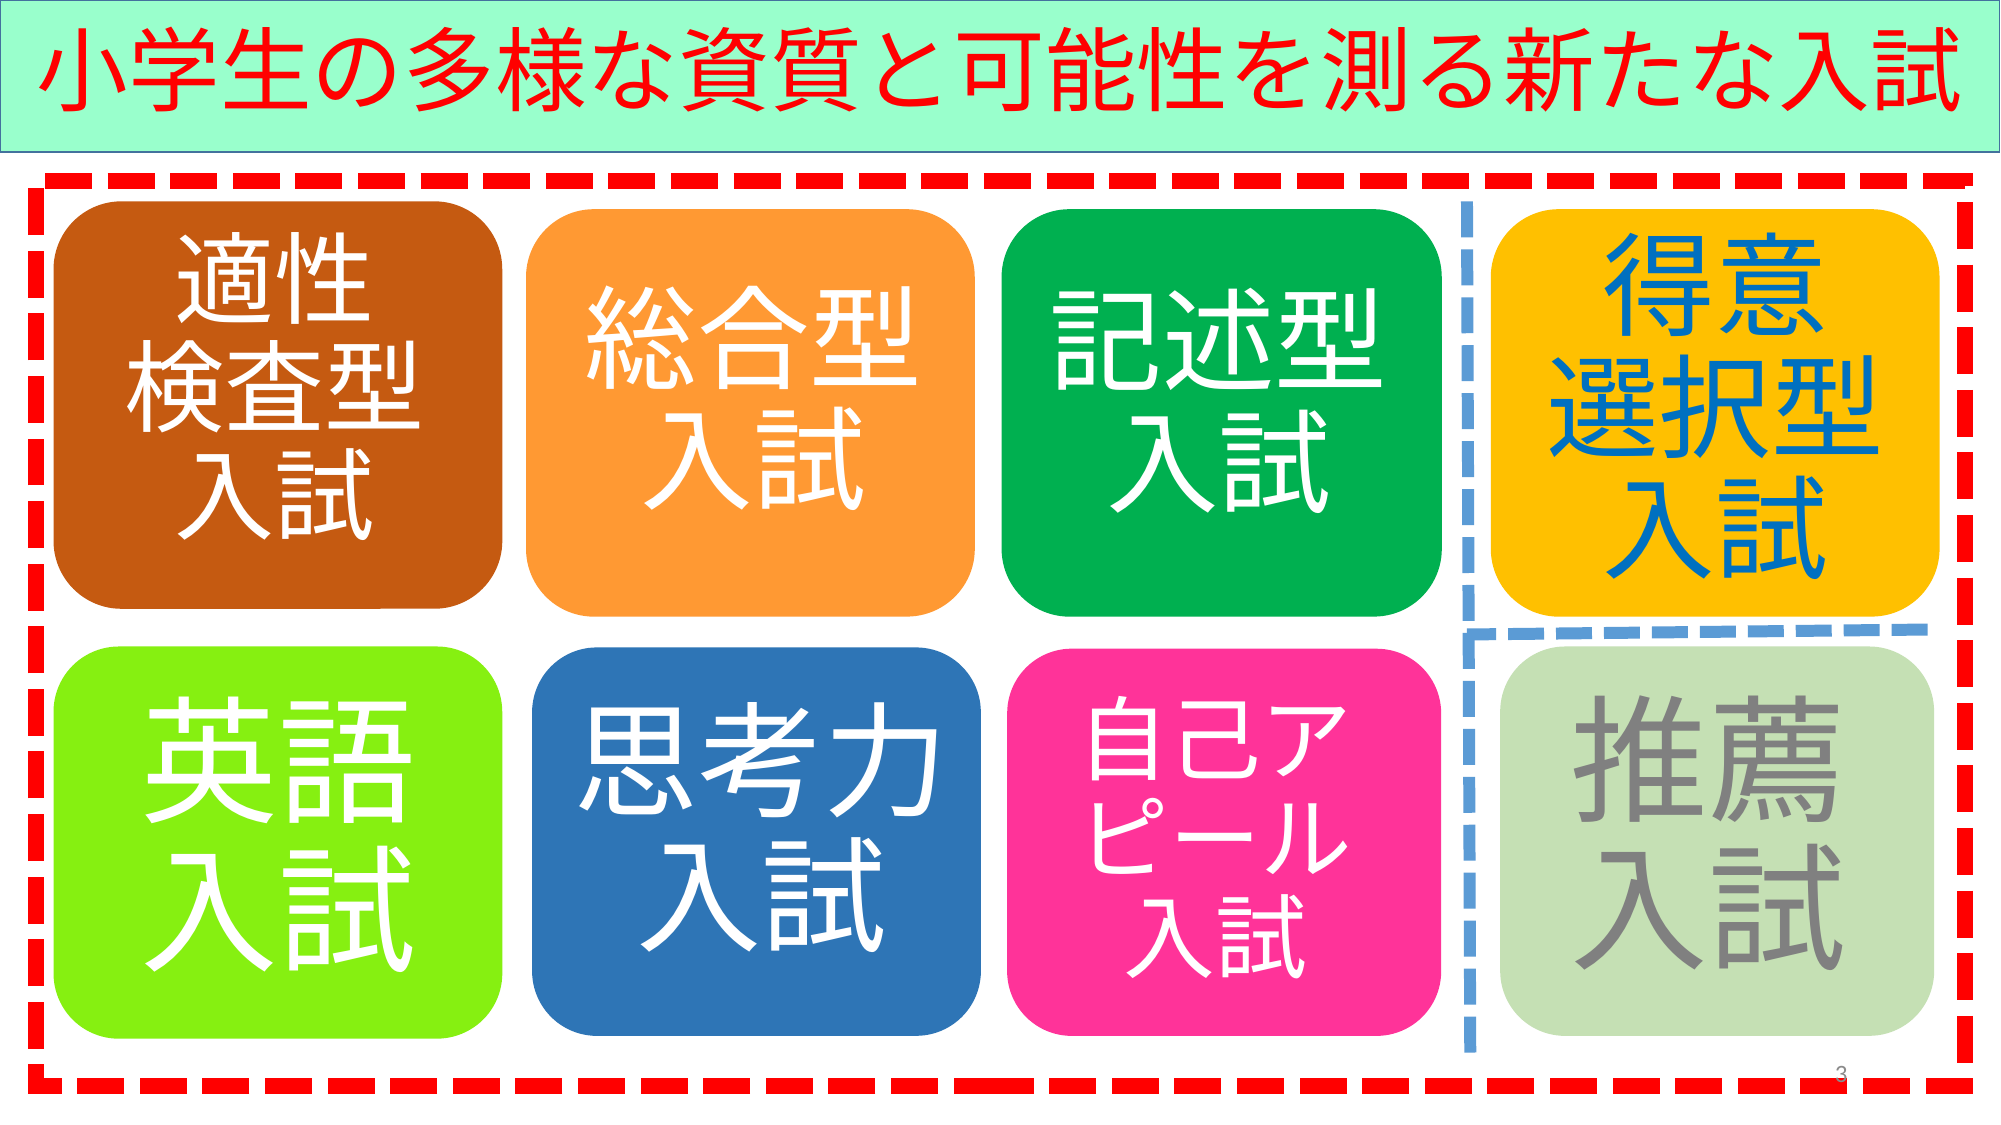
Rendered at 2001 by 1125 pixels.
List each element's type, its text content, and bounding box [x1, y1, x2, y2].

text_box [1001, 209, 1442, 617]
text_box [1466, 635, 1471, 1057]
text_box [1490, 209, 1940, 617]
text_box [1485, 646, 1935, 1036]
text_box 小学生の多様な資質と可能性を測る新たな入試 [12, 29, 1988, 120]
text_box [35, 180, 1966, 1087]
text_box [525, 209, 975, 617]
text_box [53, 646, 503, 1039]
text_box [1466, 201, 1471, 629]
slide_number 3 [1412, 1042, 1863, 1103]
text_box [992, 648, 1442, 1036]
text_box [1466, 629, 1928, 635]
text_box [53, 201, 503, 609]
text_box [0, 0, 2000, 153]
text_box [532, 631, 981, 1039]
